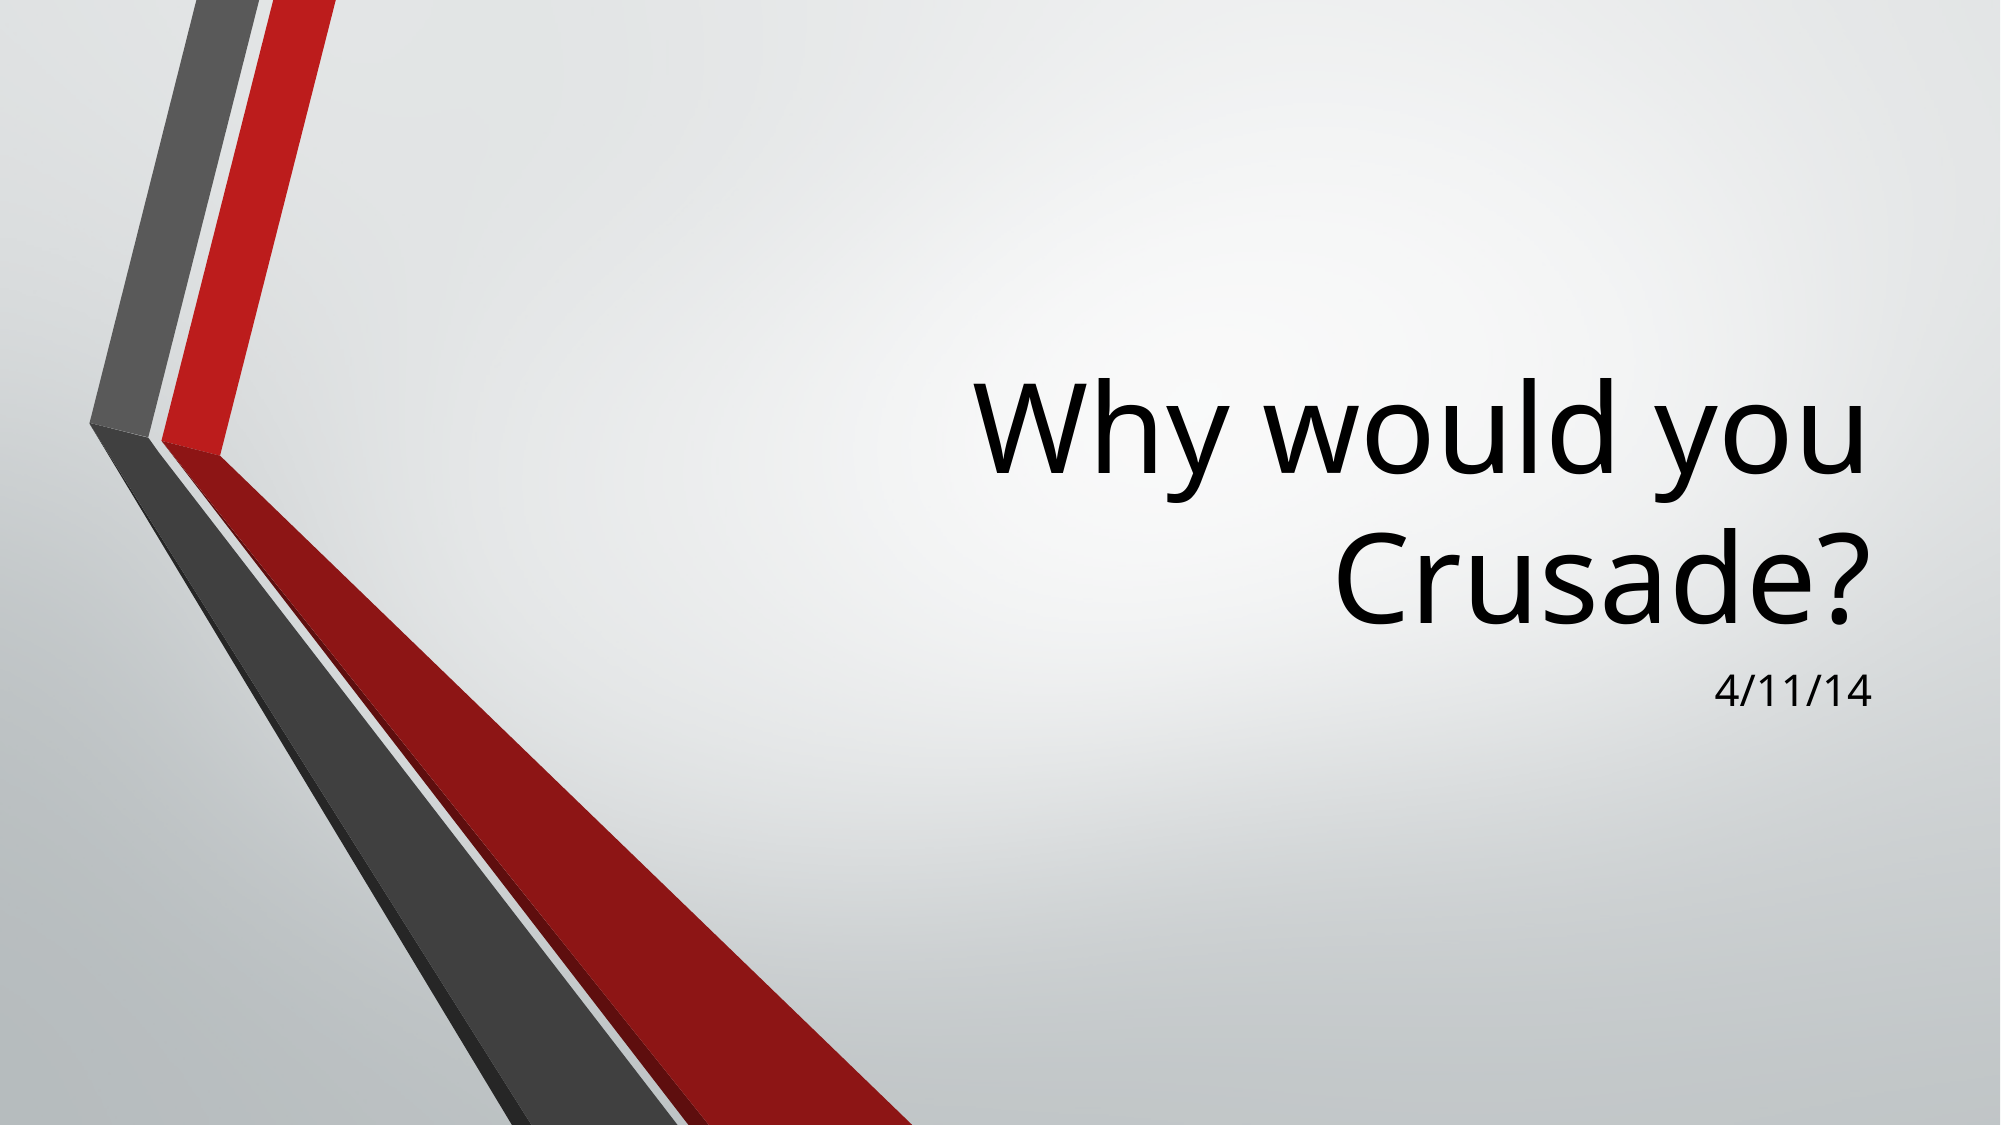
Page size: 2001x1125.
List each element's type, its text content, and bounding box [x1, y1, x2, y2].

subtitle 4/11/14 [740, 655, 1887, 884]
title Why would you Crusade? [480, 226, 1887, 656]
